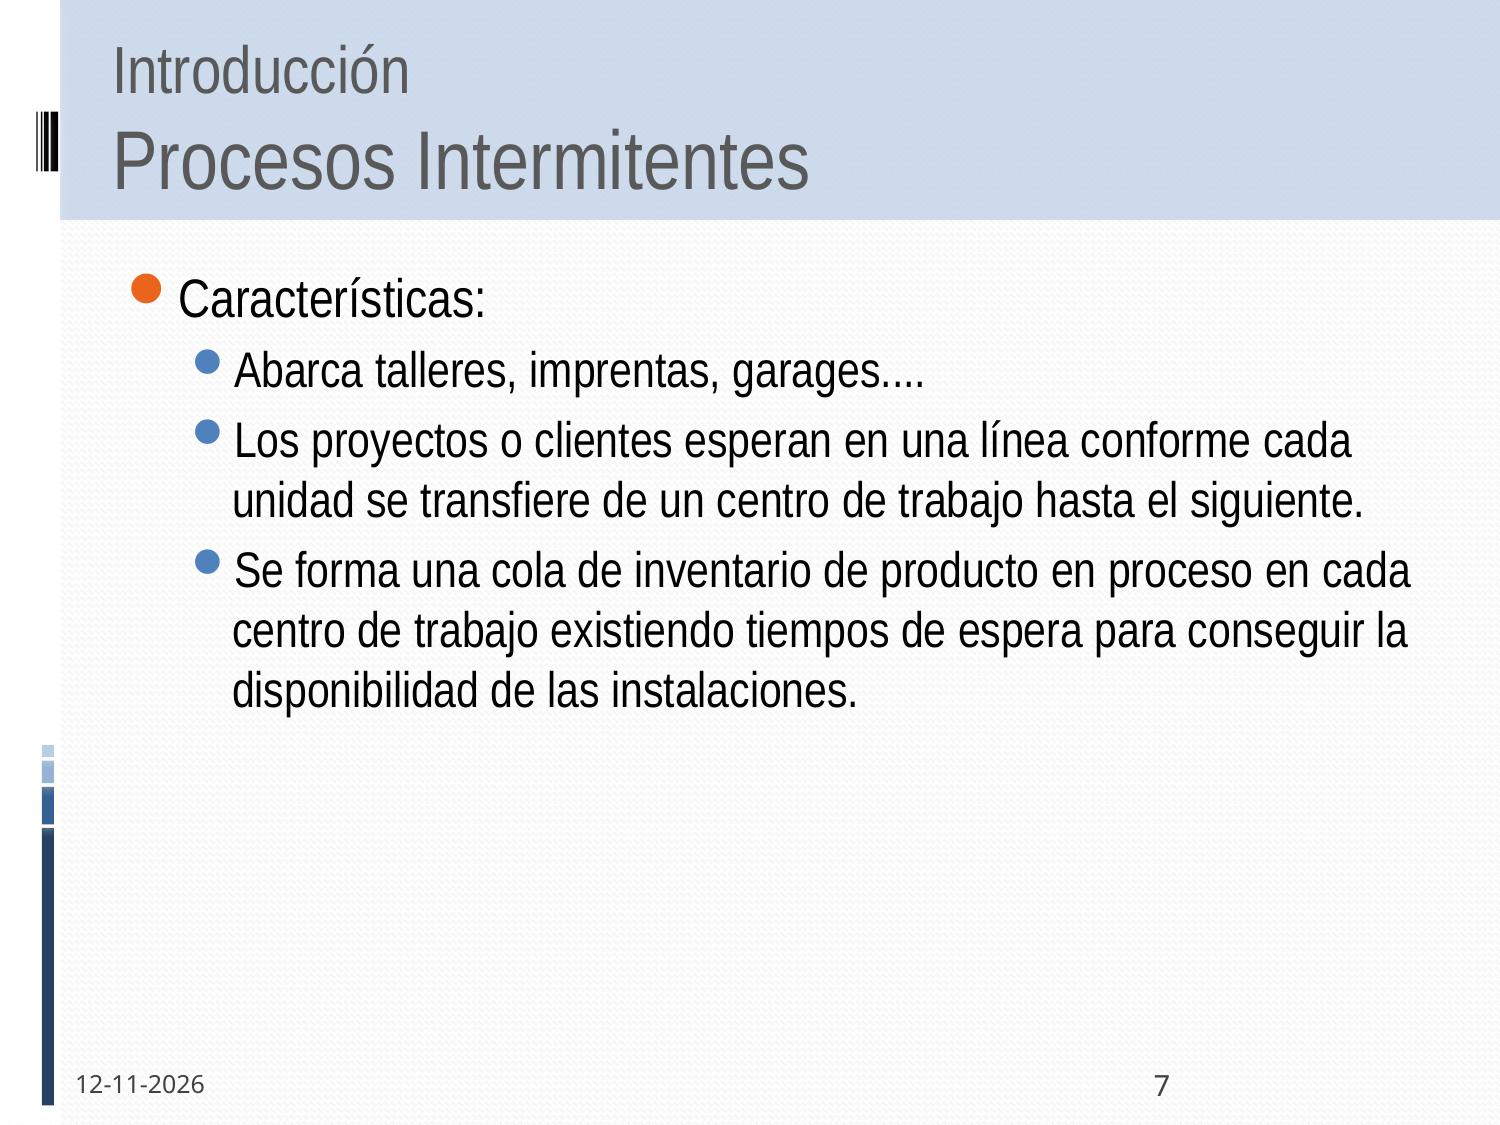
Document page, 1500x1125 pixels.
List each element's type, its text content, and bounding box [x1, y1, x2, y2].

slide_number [75, 1042, 243, 1103]
slide_number 7 [1045, 1046, 1171, 1107]
list Características: Abarca talleres, imprentas, garages.... Los proyectos o clientes esperan en una línea conforme cada unidad se transfiere de un centro de trabajo hasta el siguiente. Se forma una cola de inventario de producto en proceso en cada centro de trabajo existiendo tiempos de espera para conseguir la disponibilidad de las instalaciones. [111, 255, 1436, 1038]
title Introducción Procesos Intermitentes [111, 18, 1436, 207]
